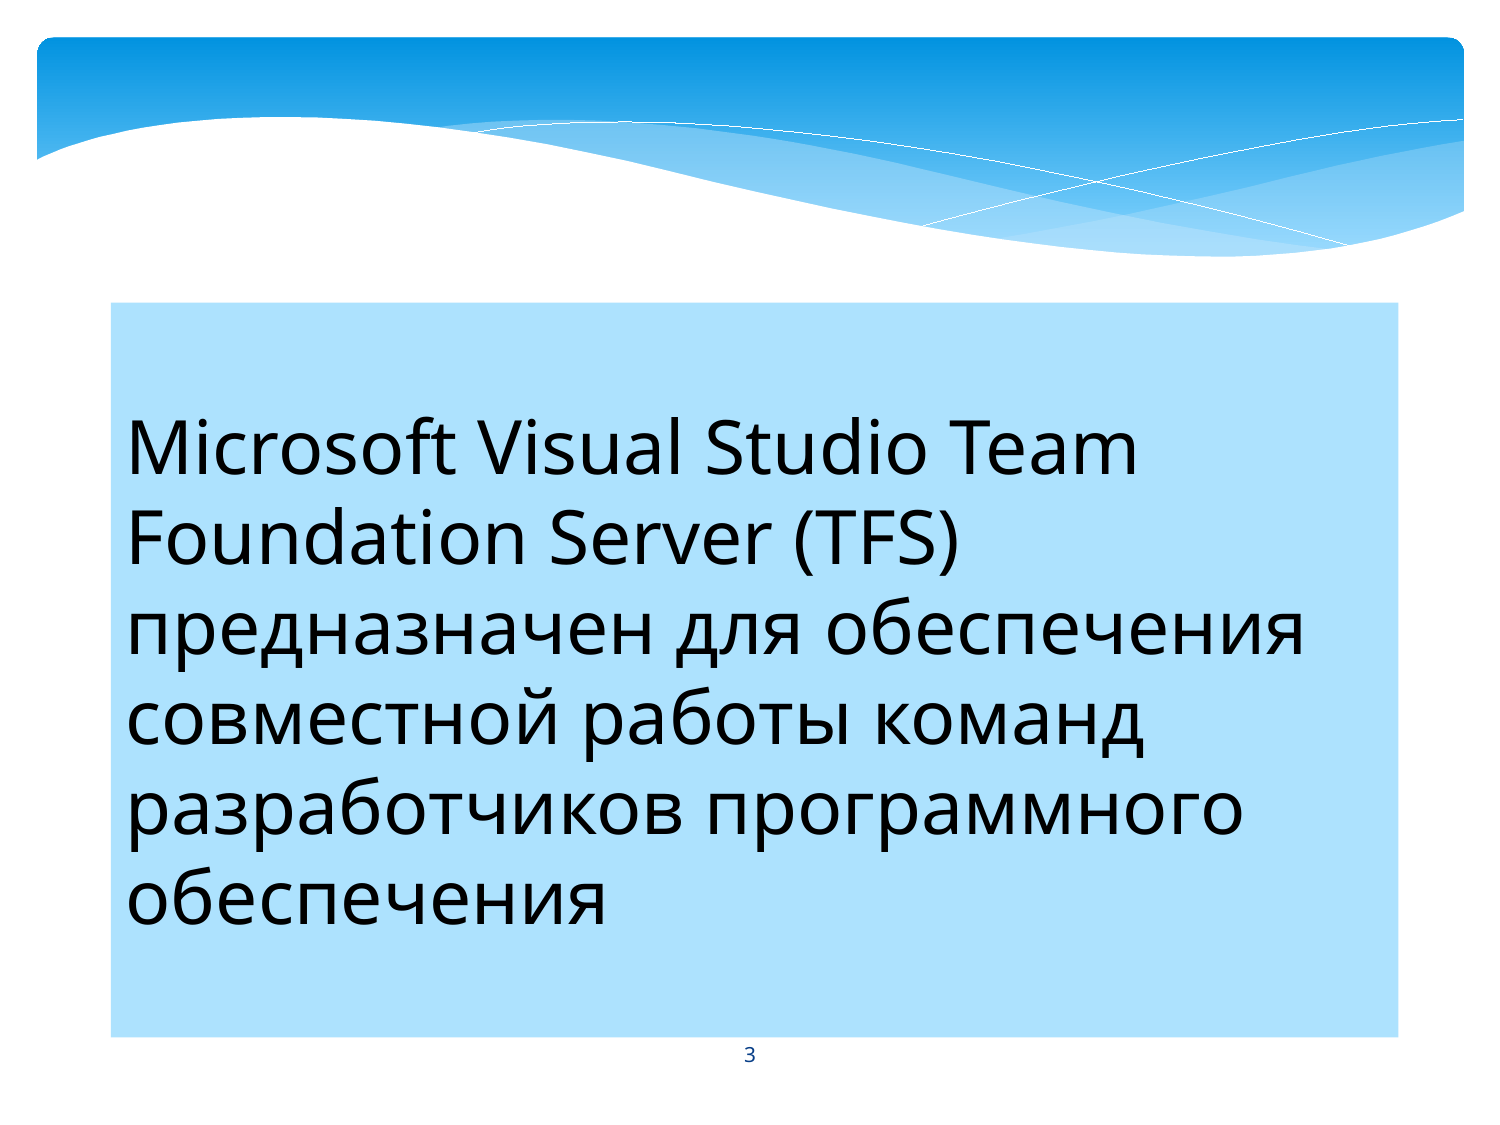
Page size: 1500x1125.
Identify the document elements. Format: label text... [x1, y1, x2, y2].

slide_number 3 [654, 1038, 846, 1086]
text_box Microsoft Visual Studio Team Foundation Server (TFS) предназначен для обеспечения совместной работы команд разработчиков программного обеспечения [110, 302, 1399, 1038]
